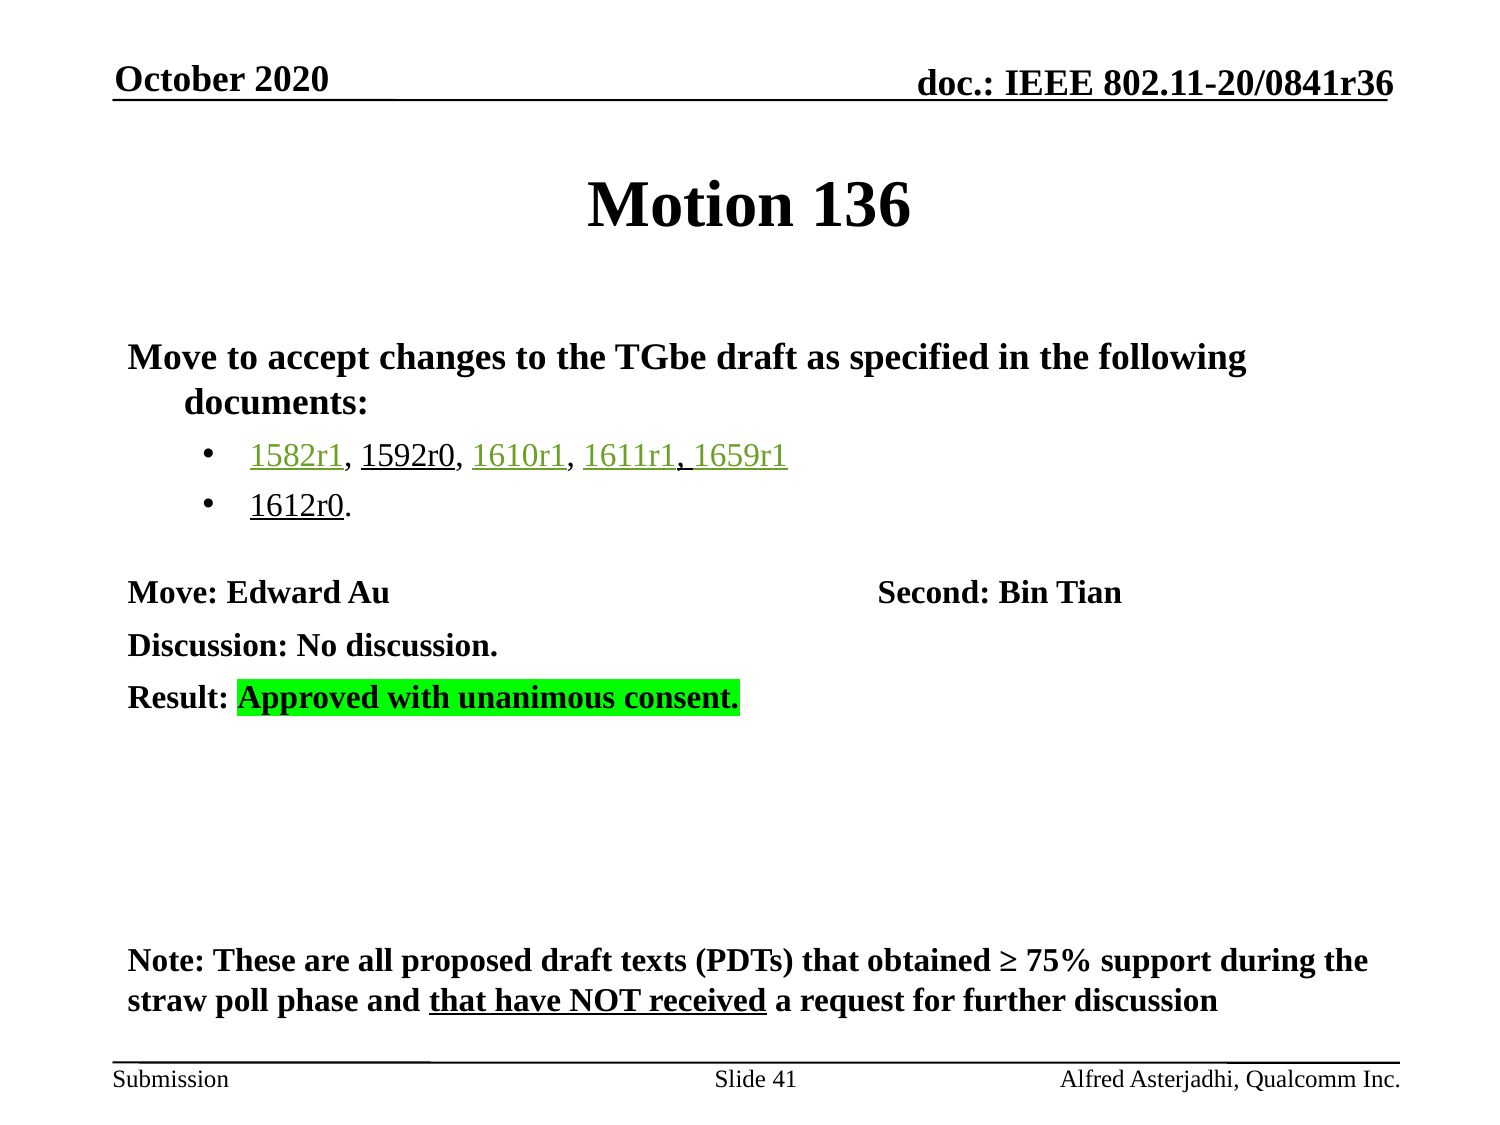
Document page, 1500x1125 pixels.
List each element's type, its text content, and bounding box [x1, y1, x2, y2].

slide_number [114, 54, 423, 100]
title Motion 136 [112, 112, 1388, 288]
slide_number Slide 41 [712, 1061, 800, 1123]
list Move to accept changes to the TGbe draft as specified in the following documents: 1582r1, 1592r0, 1610r1, 1611r1, 1659r1 1612r0. Move: Edward Au Second: Bin Tian Discussion: No discussion. Result: Approved with unanimous consent. Note: These are all proposed draft texts (PDTs) that obtained ≥ 75% support during the straw poll phase and that have NOT received a request for further discussion [112, 324, 1388, 1063]
footer Alfred Asterjadhi, Qualcomm Inc. [878, 1061, 1402, 1093]
